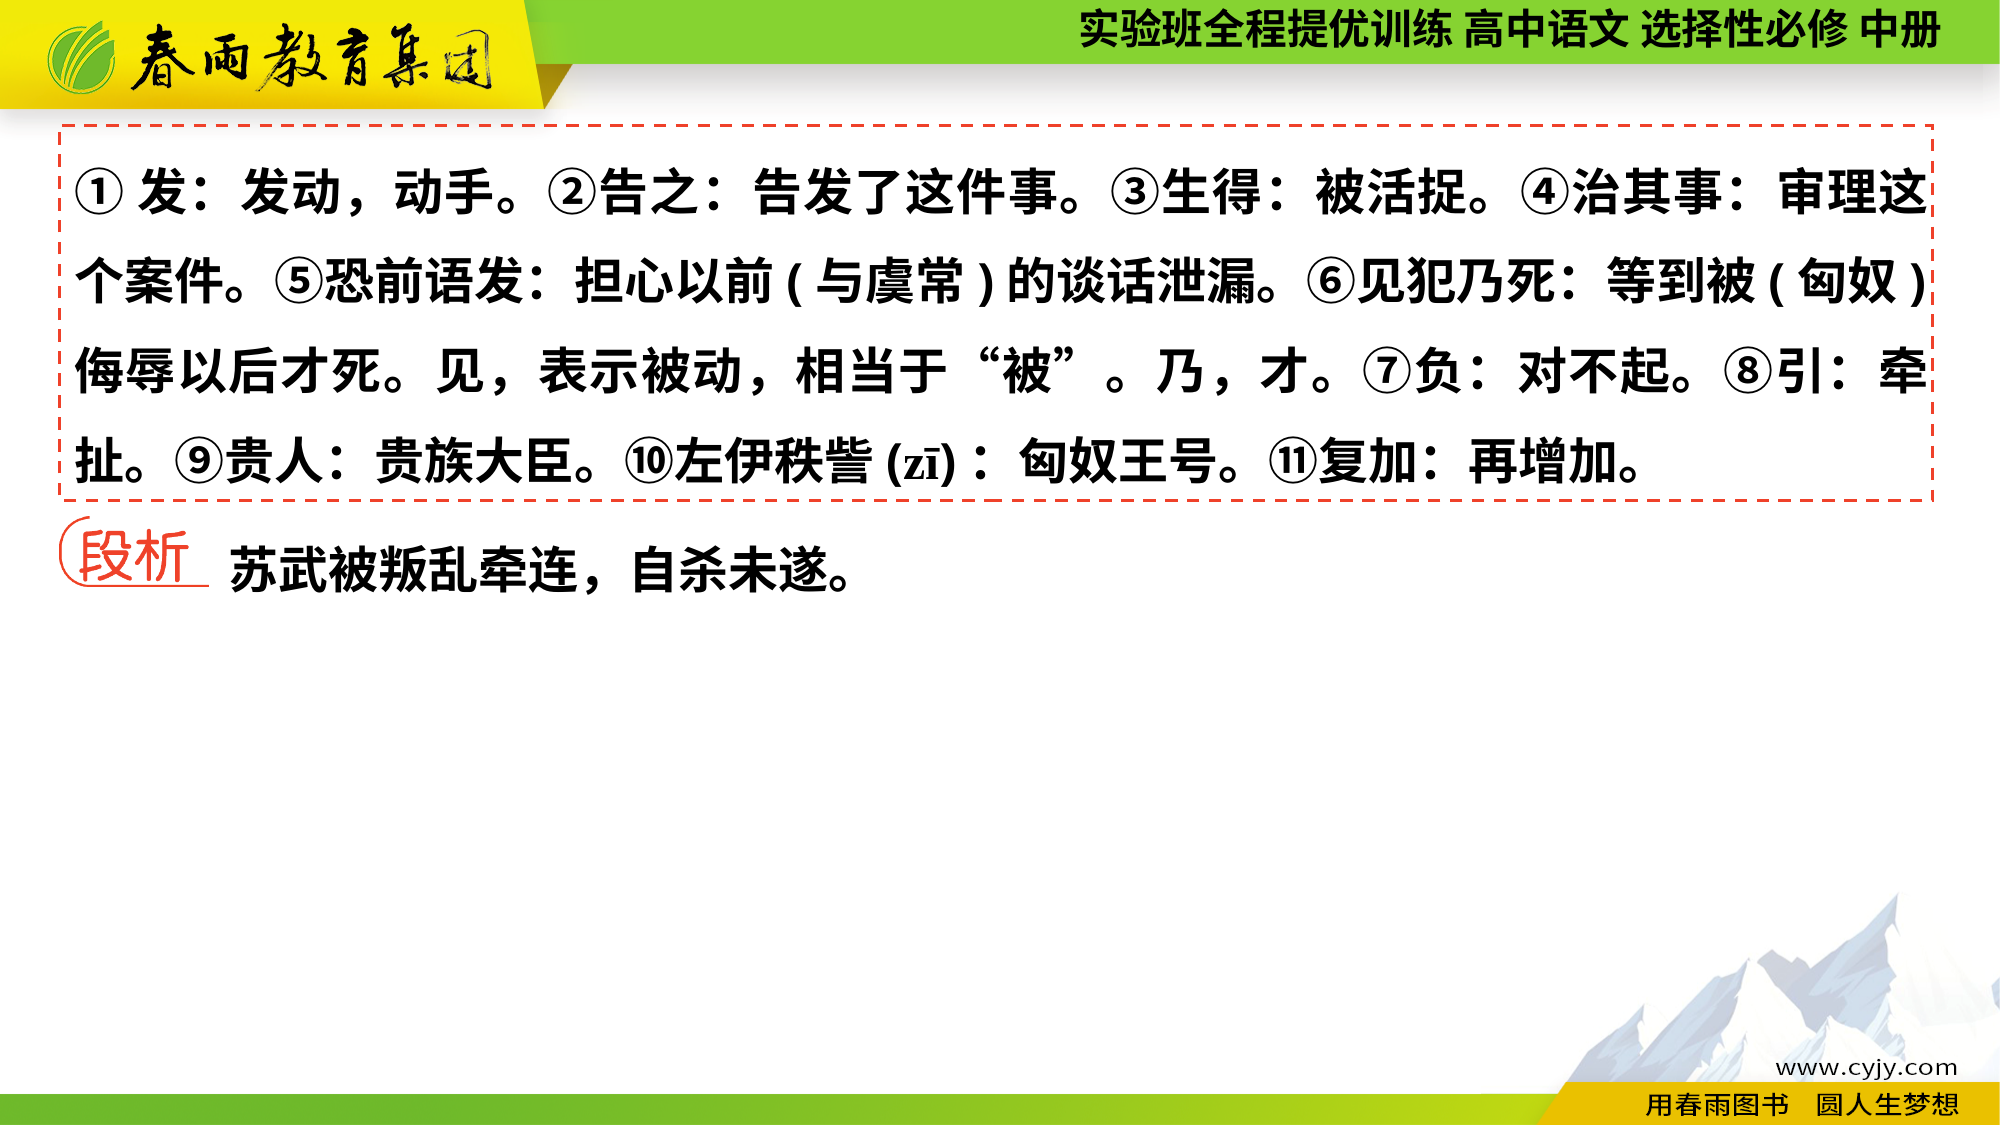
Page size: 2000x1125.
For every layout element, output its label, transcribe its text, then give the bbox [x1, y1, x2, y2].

list ①发：发动，动手。②告之：告发了这件事。③生得：被活捉。④治其事：审理这个案件。⑤恐前语发：担心以前(与虞常)的谈话泄漏。⑥见犯乃死：等到被(匈奴)侮辱以后才死。见，表示被动，相当于“被”。乃，才。⑦负：对不起。⑧引：牵扯。⑨贵人：贵族大臣。⑩左伊秩訾(zī)：匈奴王号。⑪复加：再增加。 [59, 122, 1944, 502]
text_box 苏武被叛乱牵连，自杀未遂。 [214, 501, 894, 606]
text_box [59, 125, 1933, 501]
picture [0, 0, 2000, 1125]
